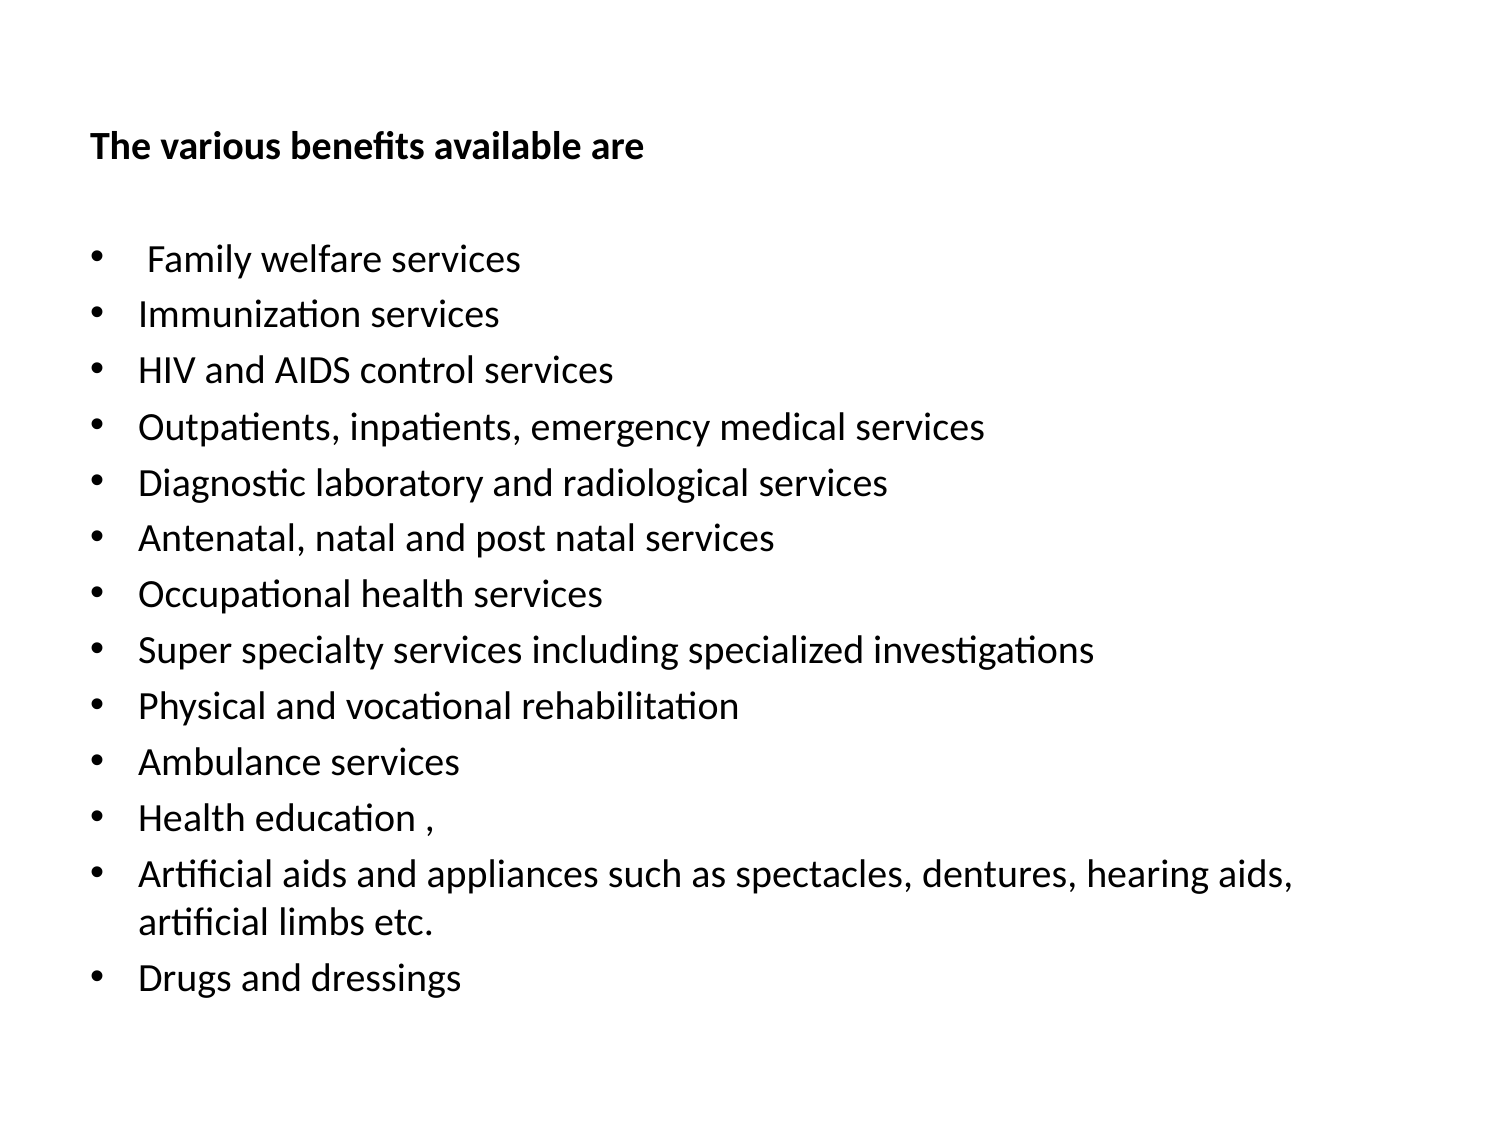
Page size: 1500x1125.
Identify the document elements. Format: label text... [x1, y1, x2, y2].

list The various benefits available are Family welfare services Immunization services HIV and AIDS control services Outpatients, inpatients, emergency medical services Diagnostic laboratory and radiological services Antenatal, natal and post natal services Occupational health services Super specialty services including specialized investigations Physical and vocational rehabilitation Ambulance services Health education , Artificial aids and appliances such as spectacles, dentures, hearing aids, artificial limbs etc. Drugs and dressings [75, 112, 1450, 1075]
